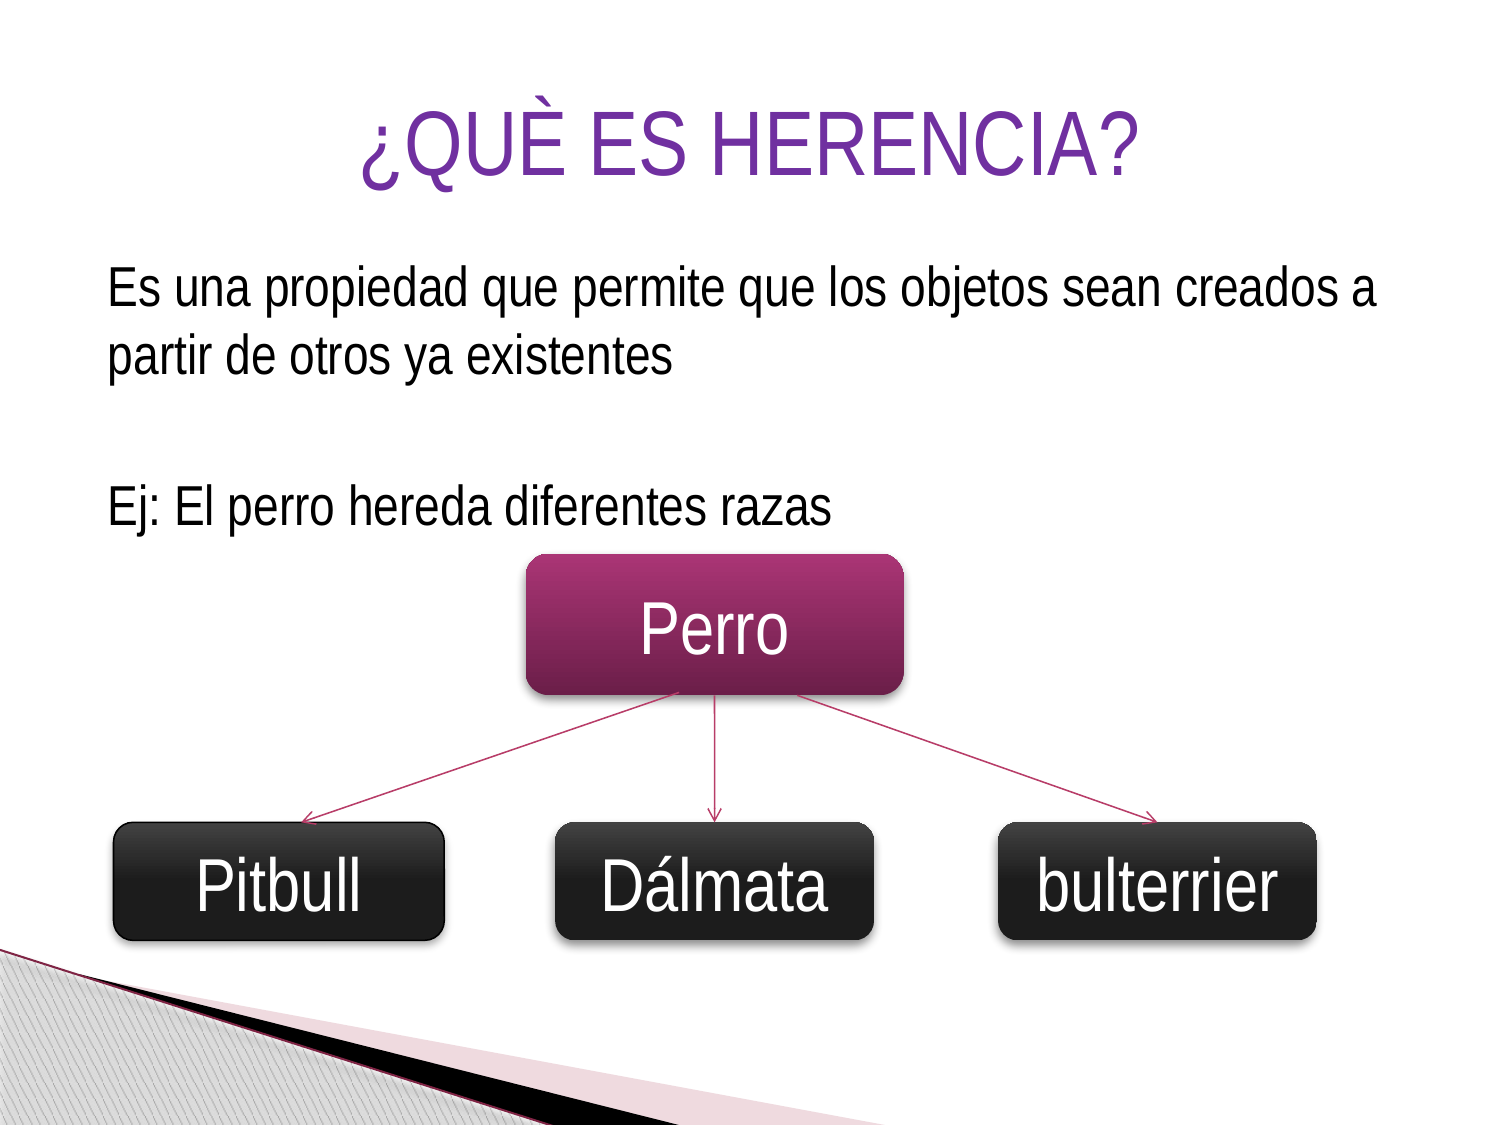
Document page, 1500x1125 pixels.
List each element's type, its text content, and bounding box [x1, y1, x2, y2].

text_box bulterrier [998, 822, 1317, 941]
list Es una propiedad que permite que los objetos sean creados a partir de otros ya existentes Ej: El perro hereda diferentes razas [75, 243, 1425, 986]
title ¿QUÈ ES HERENCIA? [75, 45, 1425, 233]
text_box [300, 692, 680, 823]
text_box Pitbull [112, 821, 446, 942]
text_box Perro [525, 553, 904, 696]
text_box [796, 695, 1158, 823]
text_box Dálmata [555, 822, 875, 941]
